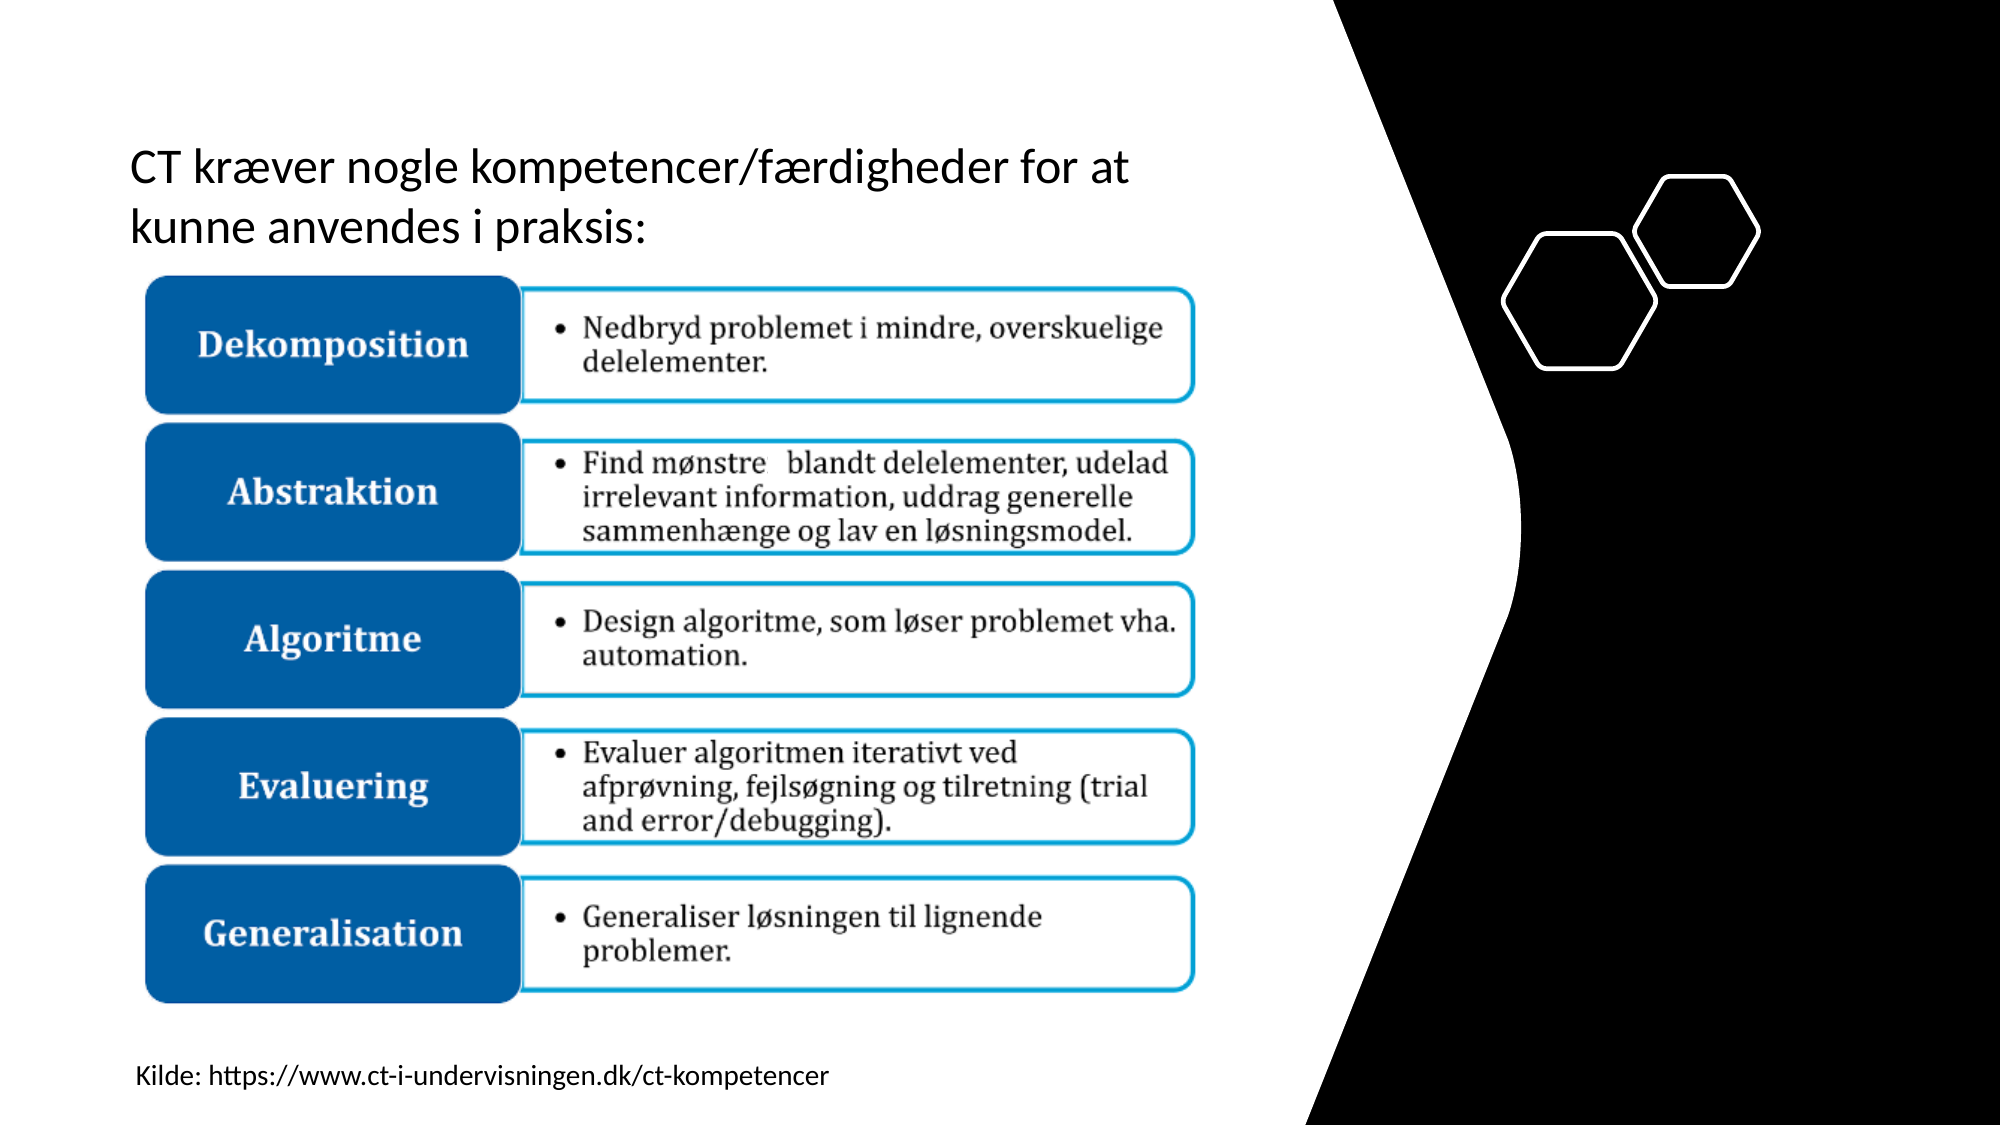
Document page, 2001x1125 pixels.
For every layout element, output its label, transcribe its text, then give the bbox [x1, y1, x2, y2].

text_box [1307, 0, 2000, 1125]
text_box Kilde: https://www.ct-i-undervisningen.dk/ct-kompetencer [121, 1048, 846, 1099]
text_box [1502, 176, 1759, 369]
text_box CT kræver nogle kompetencer/færdigheder for at kunne anvendes i praksis: [115, 125, 1203, 261]
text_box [135, 258, 1203, 1011]
text_box [0, 0, 1523, 1125]
